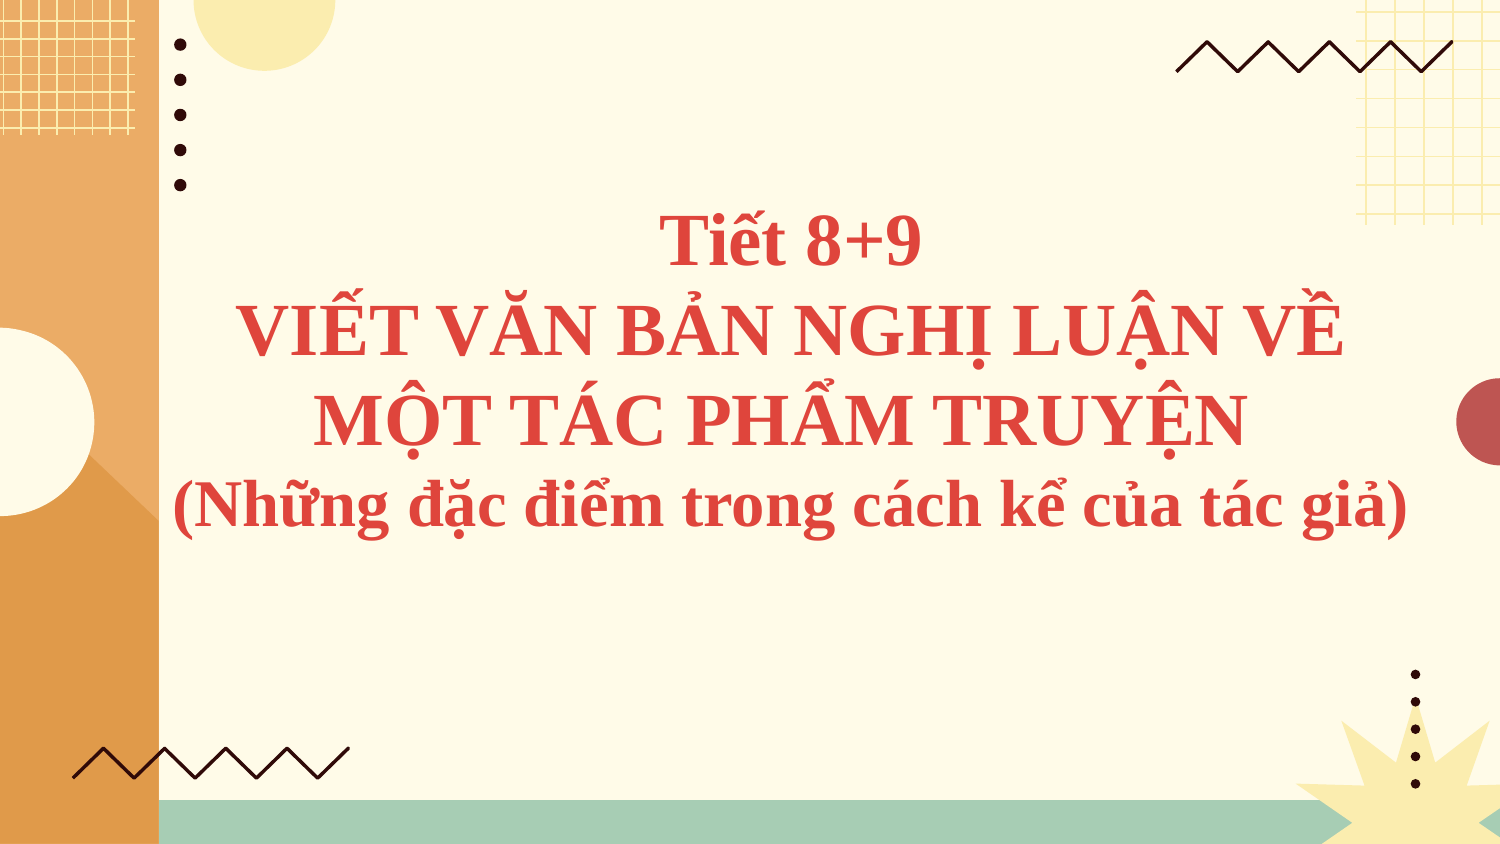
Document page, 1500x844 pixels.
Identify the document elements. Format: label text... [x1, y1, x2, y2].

title Tiết 8+9 VIẾT VĂN BẢN NGHỊ LUẬN VỀ MỘT TÁC PHẨM TRUYỆN (Những đặc điểm trong cách kể của tác giả) [151, 156, 1432, 556]
